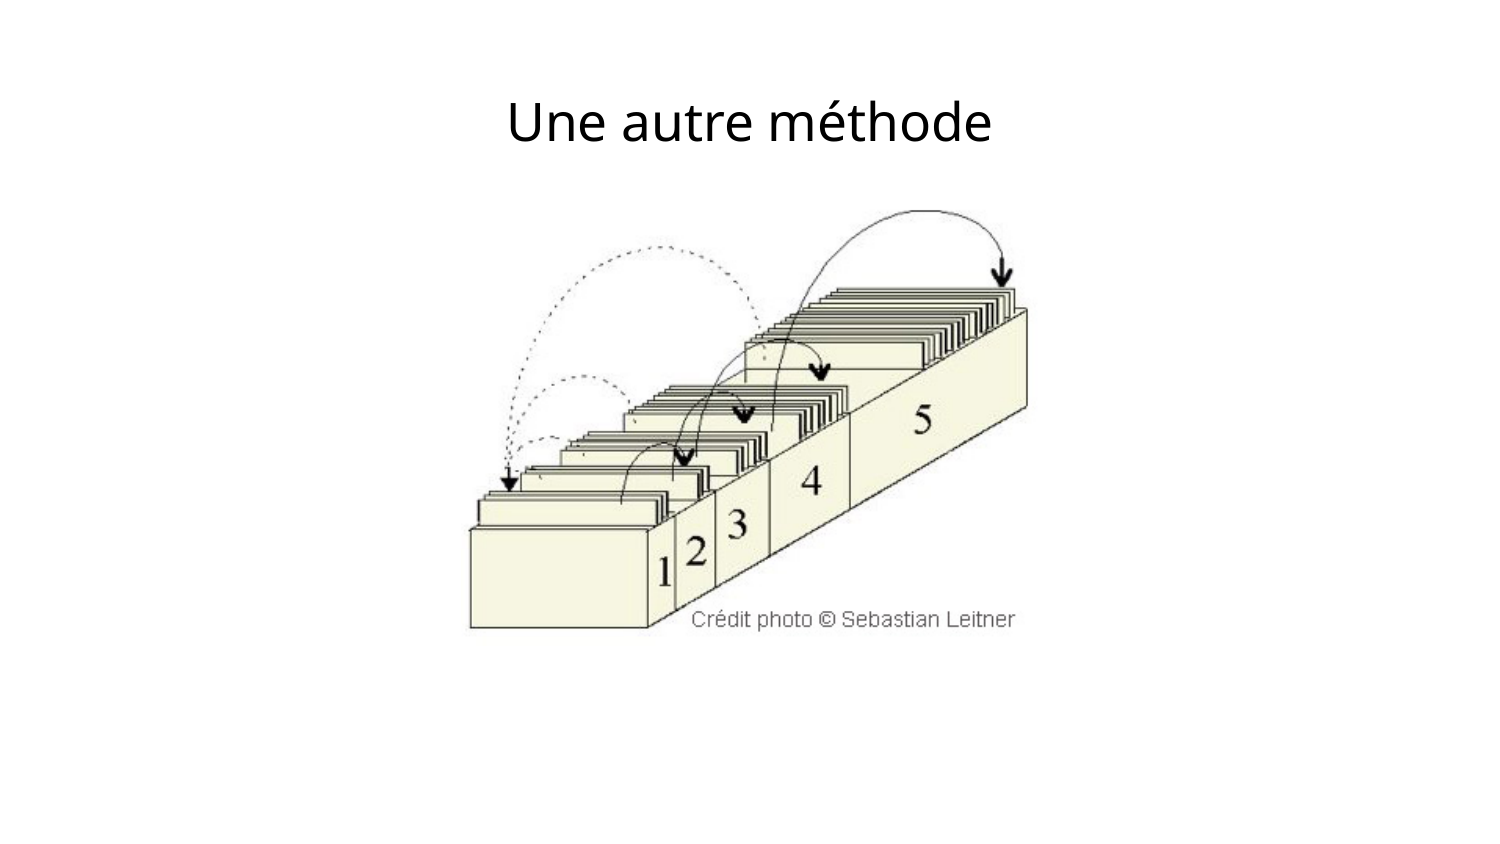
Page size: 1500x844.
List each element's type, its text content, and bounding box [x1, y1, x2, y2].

title Une autre méthode [51, 72, 1449, 167]
picture [461, 198, 1039, 646]
